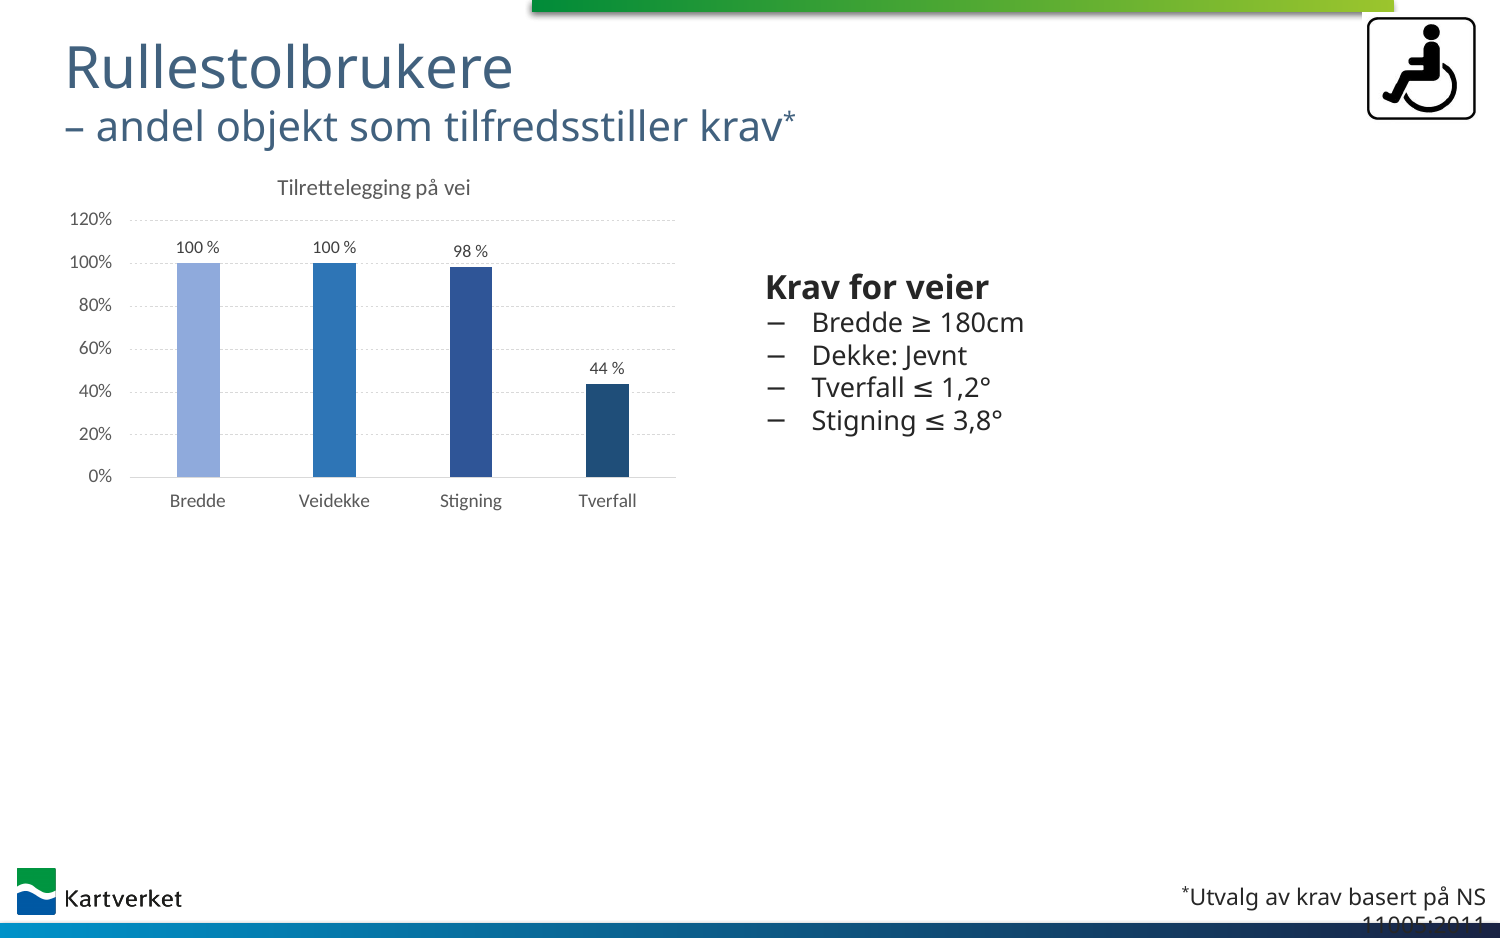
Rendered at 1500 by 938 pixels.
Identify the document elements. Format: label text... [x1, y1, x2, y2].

picture [1362, 12, 1481, 126]
text_box Krav for veier Bredde ≥ 180cm Dekke: Jevnt Tverfall ≤ 1,2° Stigning ≤ 3,8° [750, 258, 1234, 444]
text_box *Utvalg av krav basert på NS 11005:2011 [1068, 873, 1500, 938]
picture [62, 166, 687, 519]
text_box Rullestolbrukere – andel objekt som tilfredsstiller krav* [49, 25, 1431, 158]
